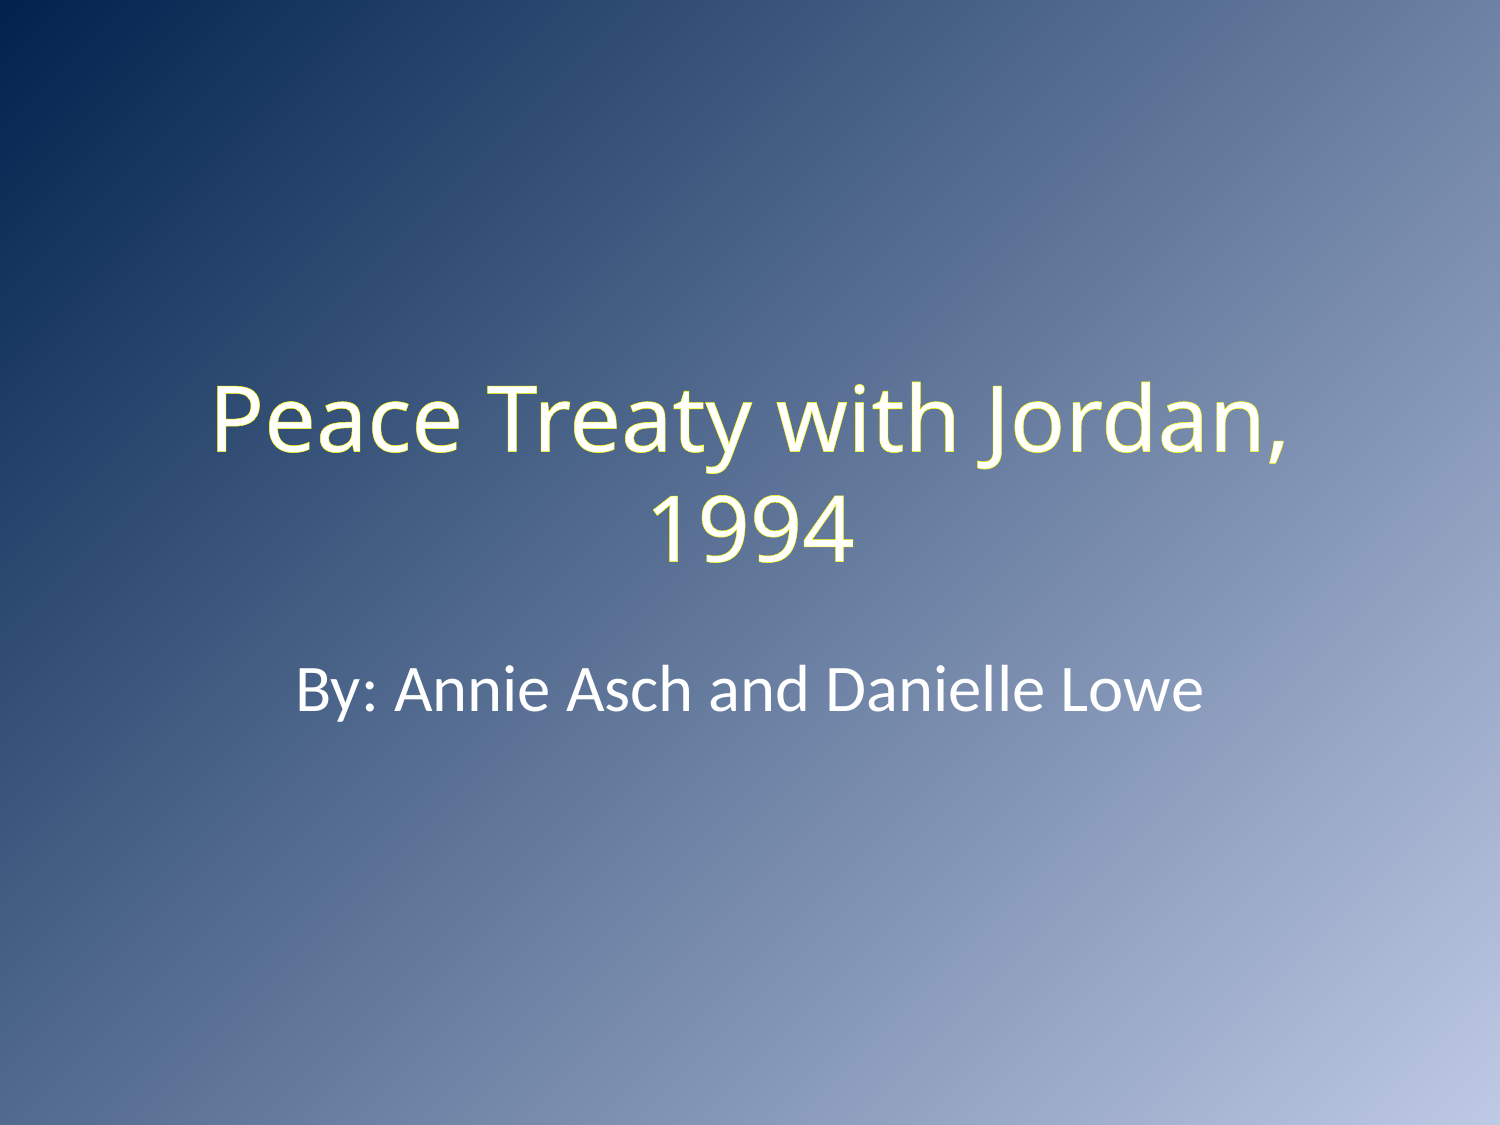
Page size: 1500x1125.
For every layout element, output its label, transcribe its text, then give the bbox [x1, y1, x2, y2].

title Peace Treaty with Jordan, 1994 [112, 349, 1388, 591]
subtitle By: Annie Asch and Danielle Lowe [225, 637, 1275, 925]
